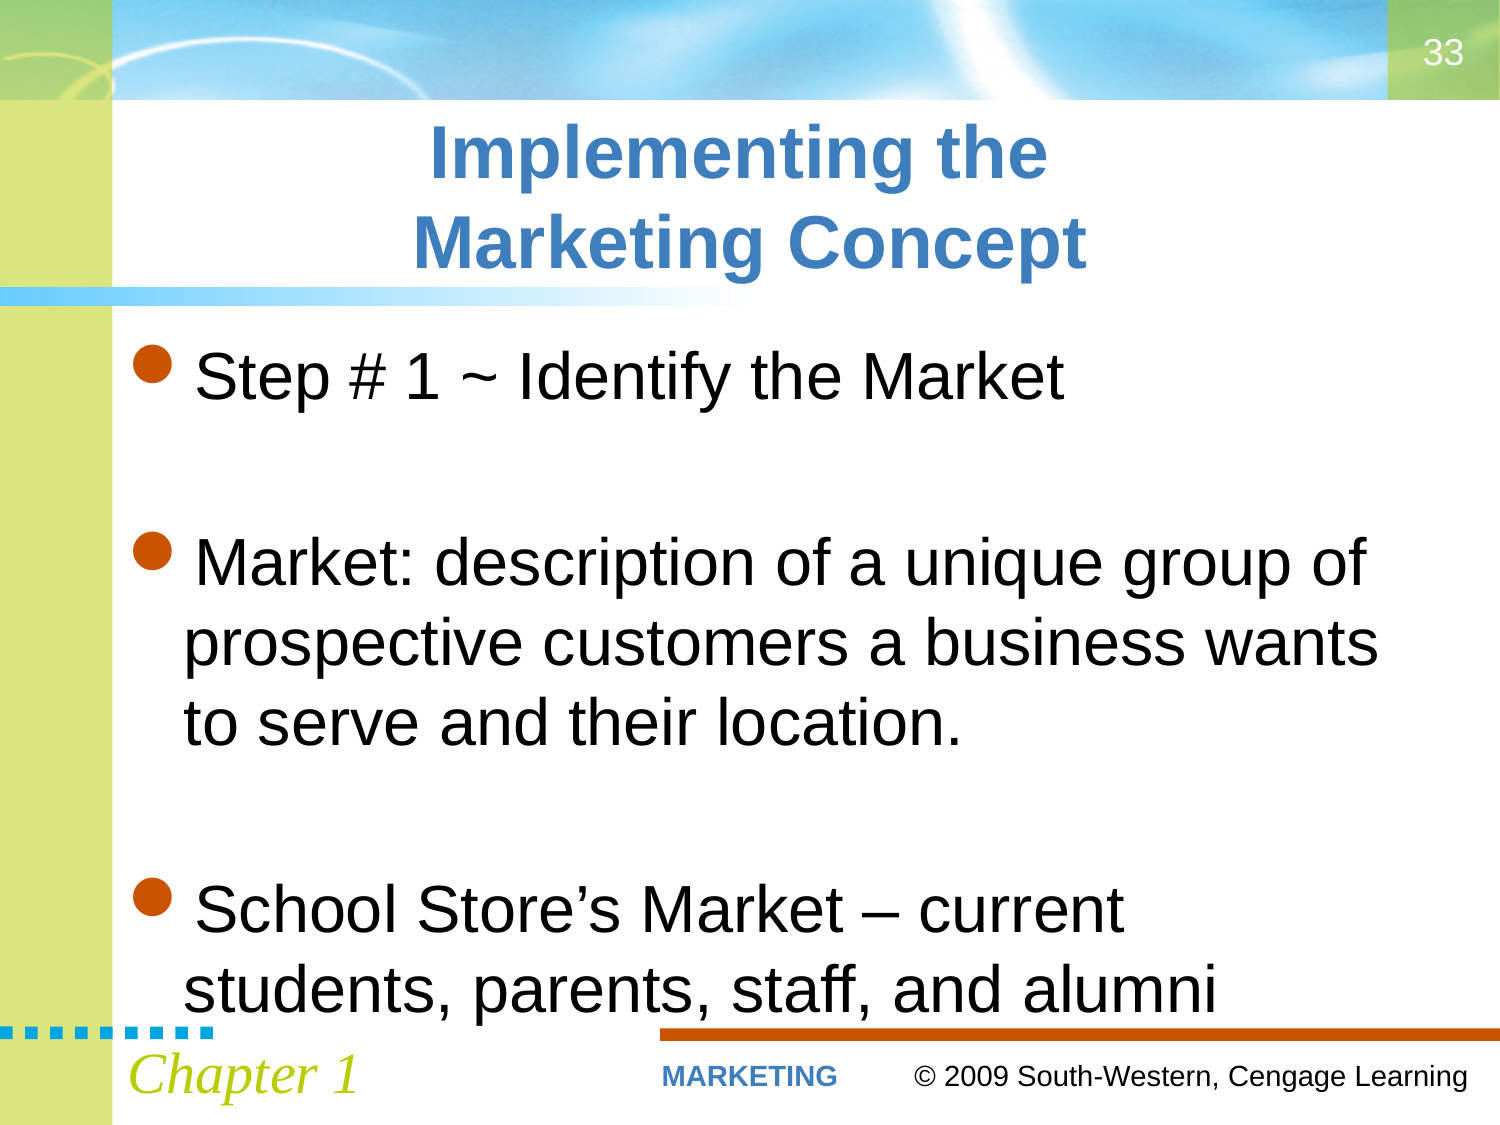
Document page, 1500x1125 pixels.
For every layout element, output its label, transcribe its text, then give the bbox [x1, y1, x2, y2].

title Implementing the Marketing Concept [112, 99, 1388, 288]
footer Chapter 1 [112, 1012, 638, 1113]
list Step # 1 ~ Identify the Market Market: description of a unique group of prospective customers a business wants to serve and their location. School Store’s Market – current students, parents, staff, and alumni [112, 324, 1426, 1001]
slide_number 33 [1387, 0, 1500, 101]
